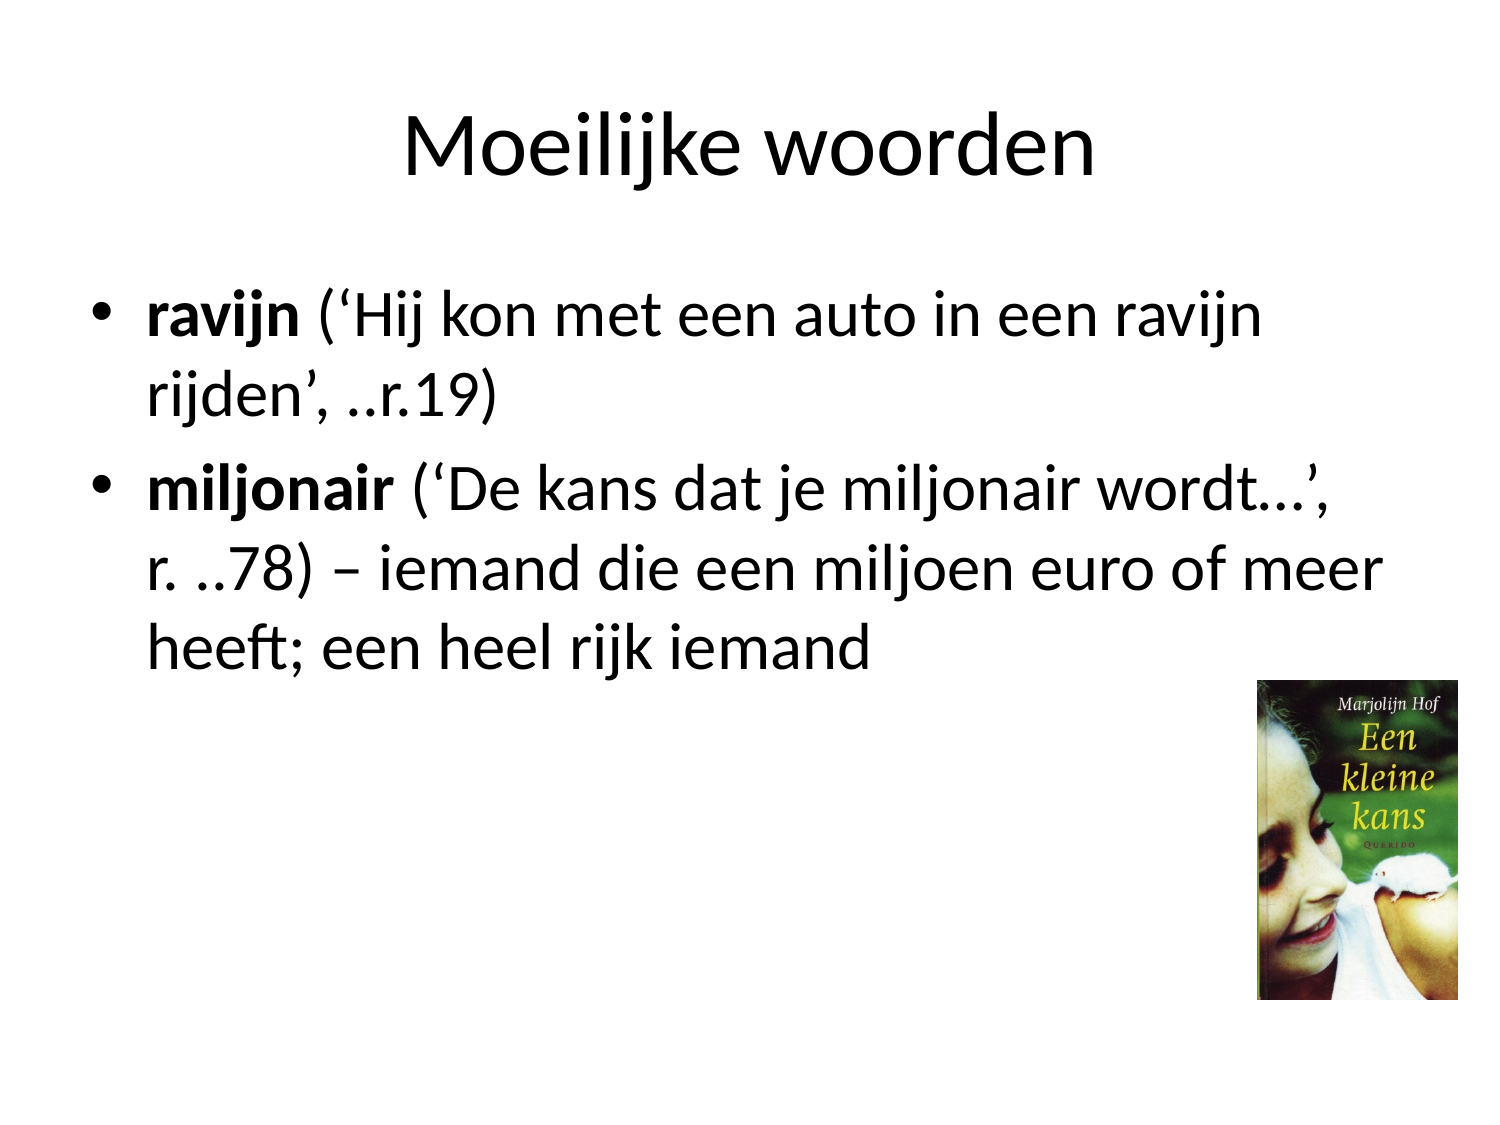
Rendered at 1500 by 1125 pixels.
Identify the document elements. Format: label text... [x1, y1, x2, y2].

list ravijn (‘Hij kon met een auto in een ravijn rijden’, ..r.19) miljonair (‘De kans dat je miljonair wordt…’, r. ..78) – iemand die een miljoen euro of meer heeft; een heel rijk iemand [75, 262, 1425, 1005]
title Moeilijke woorden [75, 45, 1425, 233]
picture [1257, 680, 1458, 1000]
